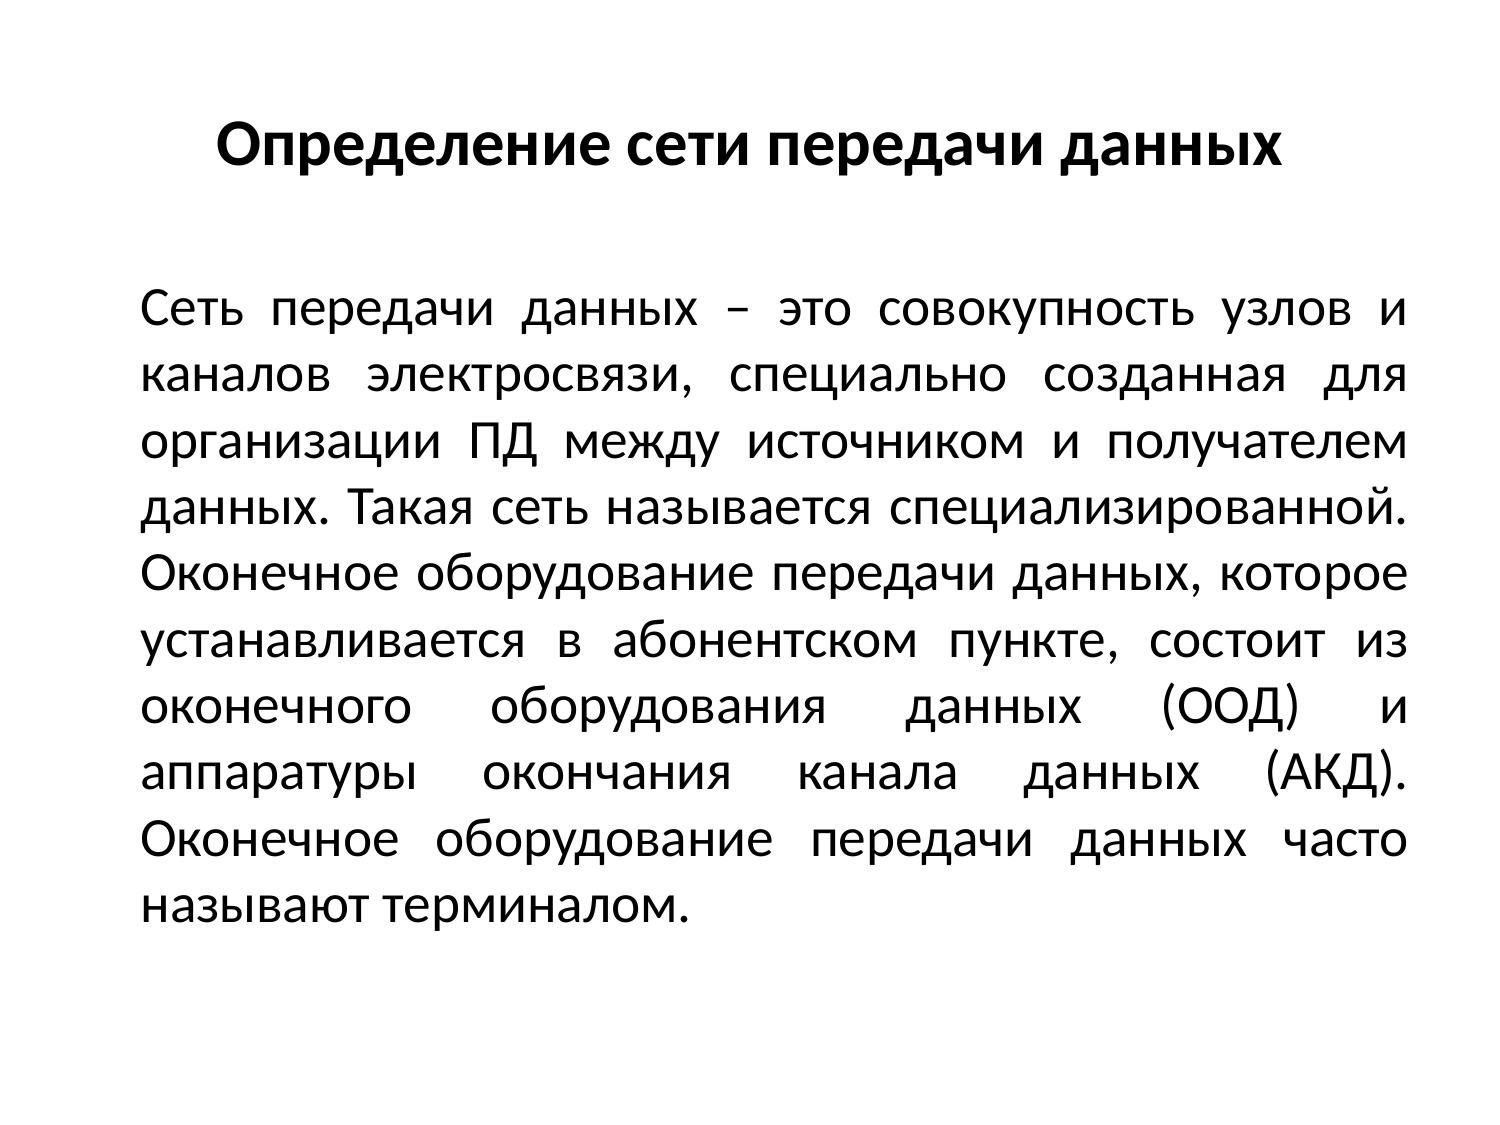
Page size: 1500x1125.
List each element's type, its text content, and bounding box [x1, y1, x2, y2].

title Определение сети передачи данных [75, 45, 1425, 233]
list Сеть передачи данных – это совокупность узлов и каналов электросвязи, специально созданная для организации ПД между источником и получателем данных. Такая сеть называется специализированной. Оконечное оборудование передачи данных, которое устанавливается в абонентском пункте, состоит из оконечного оборудования данных (ООД) и аппаратуры окончания канала данных (АКД). Оконечное оборудование передачи данных часто называют терминалом. [75, 262, 1425, 1005]
